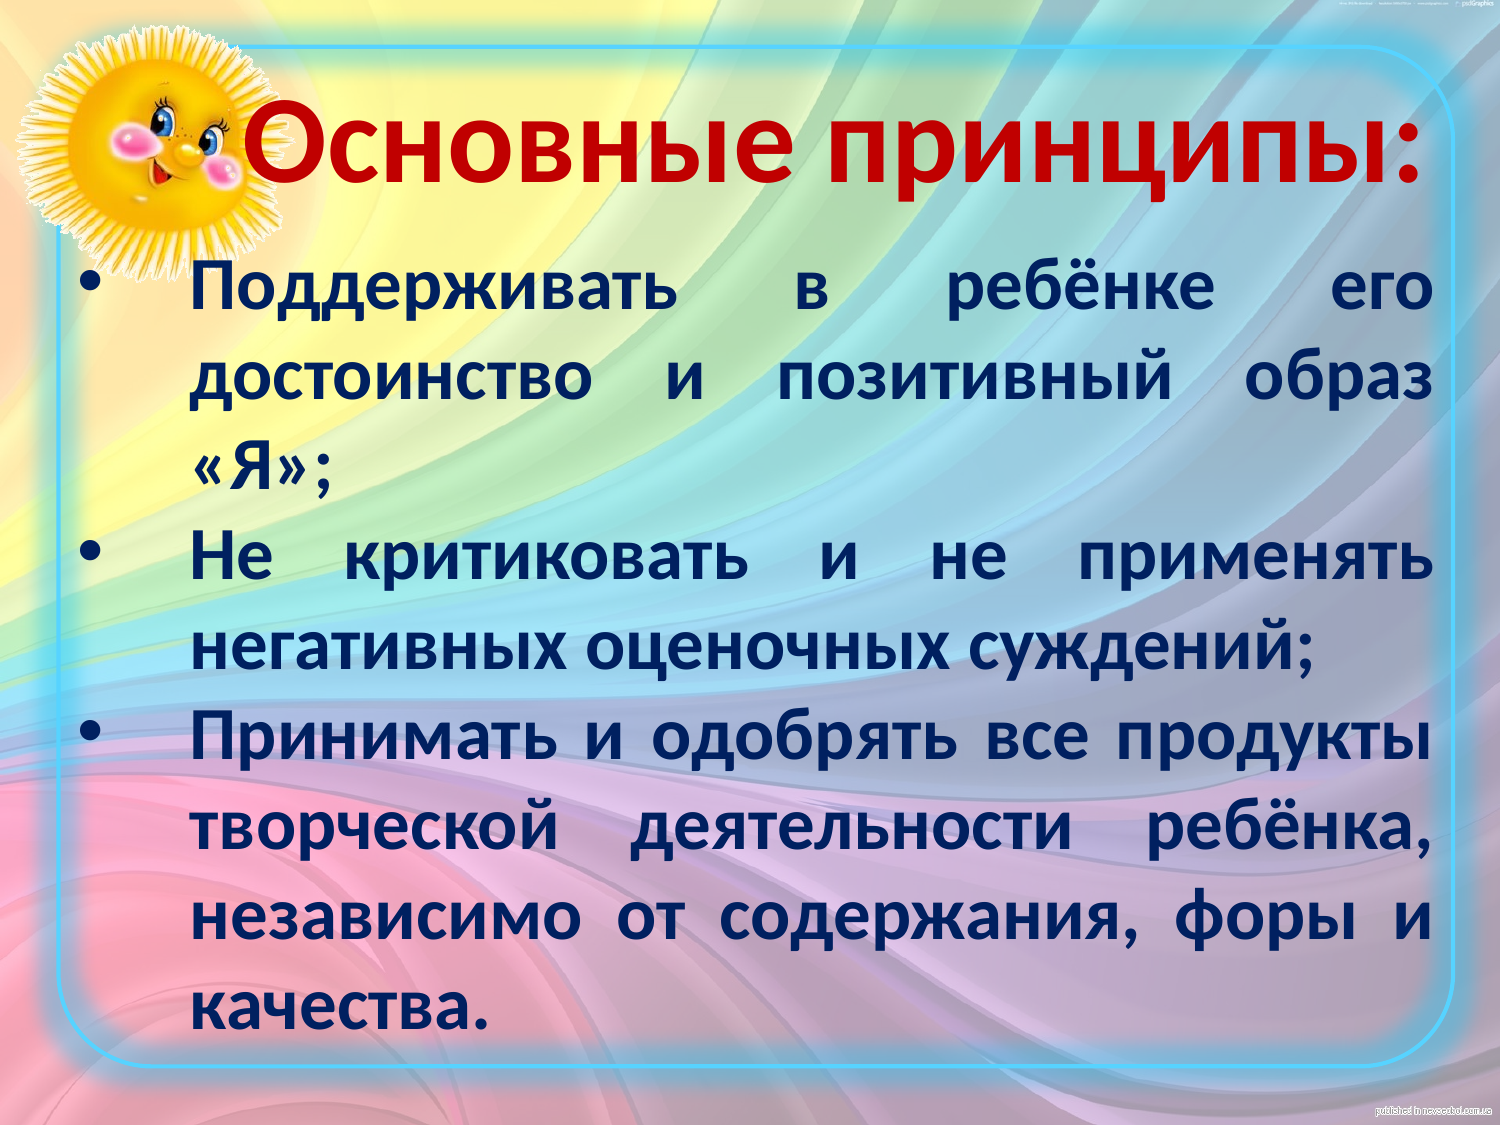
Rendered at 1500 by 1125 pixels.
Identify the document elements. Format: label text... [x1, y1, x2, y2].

text_box Основные принципы: Поддерживать в ребёнке его достоинство и позитивный образ «Я»; Не критиковать и не применять негативных оценочных суждений; Принимать и одобрять все продукты творческой деятельности ребёнка, независимо от содержания, форы и качества. [62, 50, 1450, 1125]
picture [11, 11, 340, 340]
